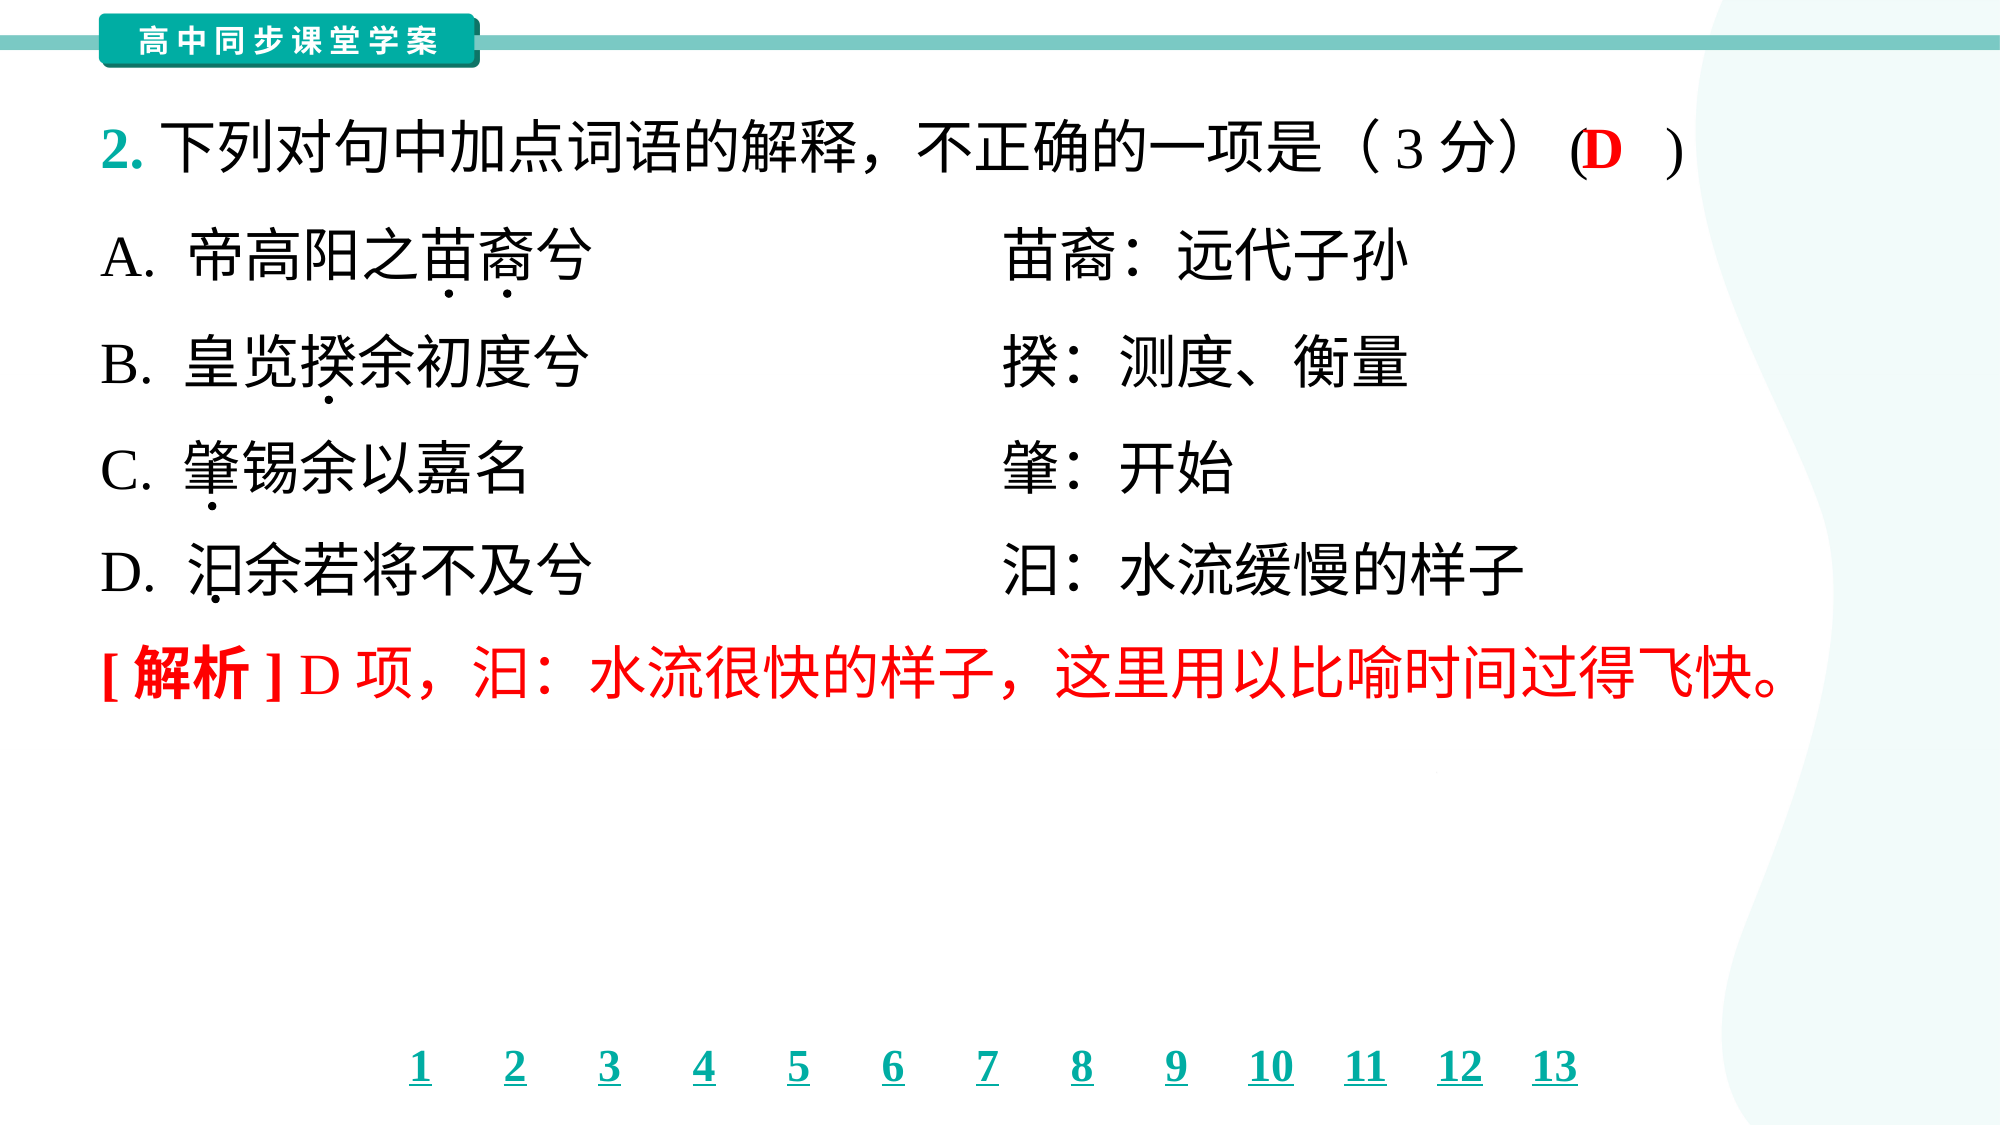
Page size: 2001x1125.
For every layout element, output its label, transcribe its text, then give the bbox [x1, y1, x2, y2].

text_box 2.下列对句中加点词语的解释，不正确的一项是（3分）( ) [1646, 76, 1899, 169]
text_box [解析] D项，汩：水流很快的样子，这里用以比喻时间过得飞快。 [100, 601, 1899, 695]
text_box [444, 289, 454, 298]
picture [0, 0, 2000, 1125]
text_box [207, 501, 217, 511]
text_box [211, 594, 220, 604]
text_box D [1560, 75, 1646, 169]
text_box [324, 395, 334, 405]
text_box [503, 289, 512, 298]
text_box A. 帝高阳之苗裔兮 苗裔：远代子孙 B. 皇览揆余初度兮 揆：测度、衡量 C. 肇锡余以嘉名 肇：开始 D. 汩余若将不及兮 汩：水流缓慢的样子 [100, 182, 1899, 592]
text_box 2.下列对句中加点词语的解释，不正确的一项是（3分）( ) [100, 76, 1560, 169]
